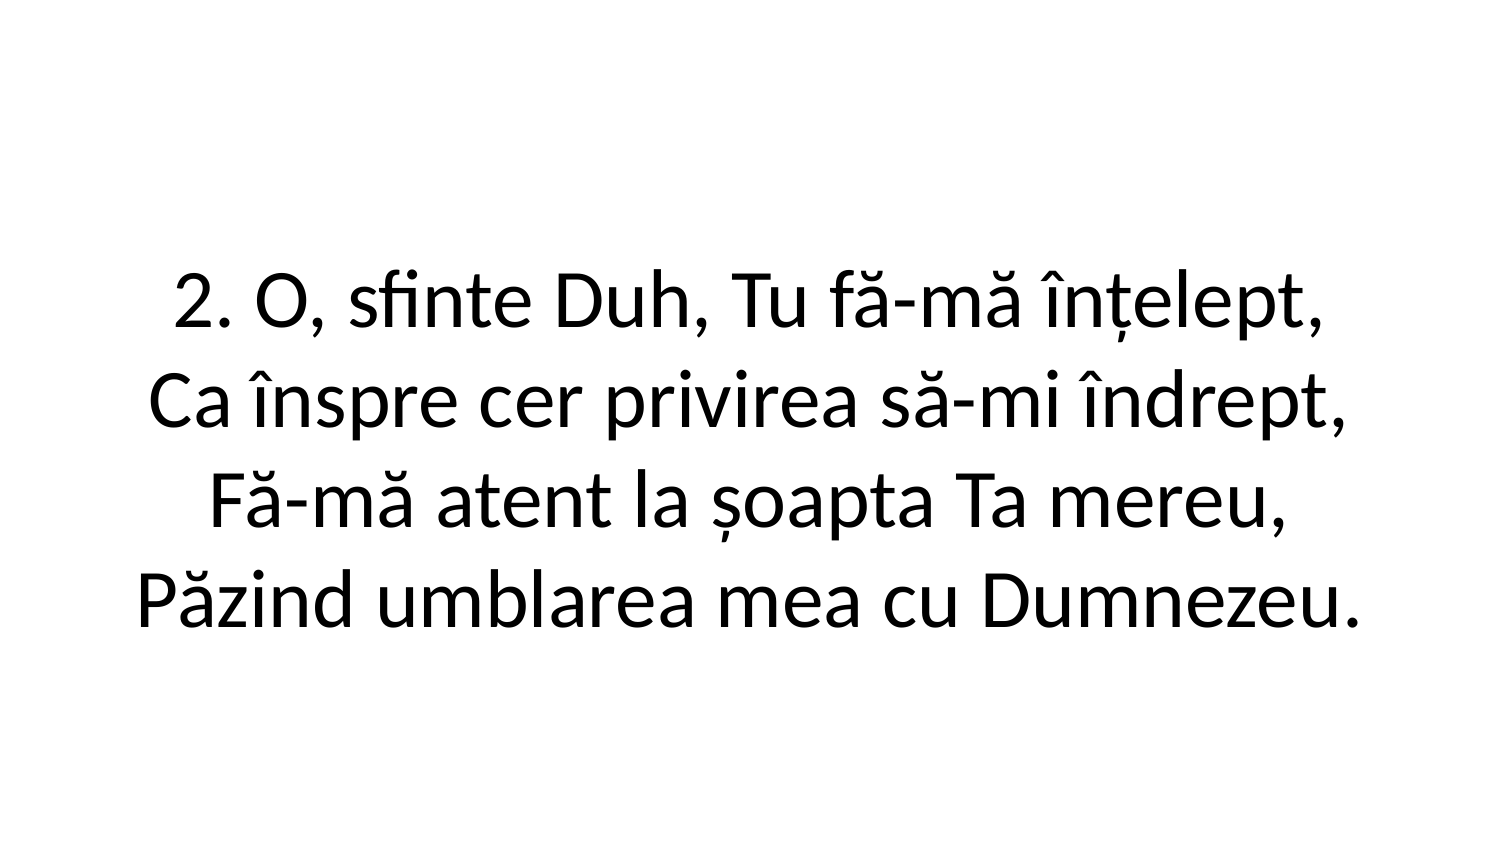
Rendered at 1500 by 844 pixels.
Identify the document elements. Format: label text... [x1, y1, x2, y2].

text_box 2. O, sfinte Duh, Tu fă-mă înțelept, Ca înspre cer privirea să-mi îndrept, Fă-mă atent la șoapta Ta mereu, Păzind umblarea mea cu Dumnezeu. [121, 192, 1379, 652]
